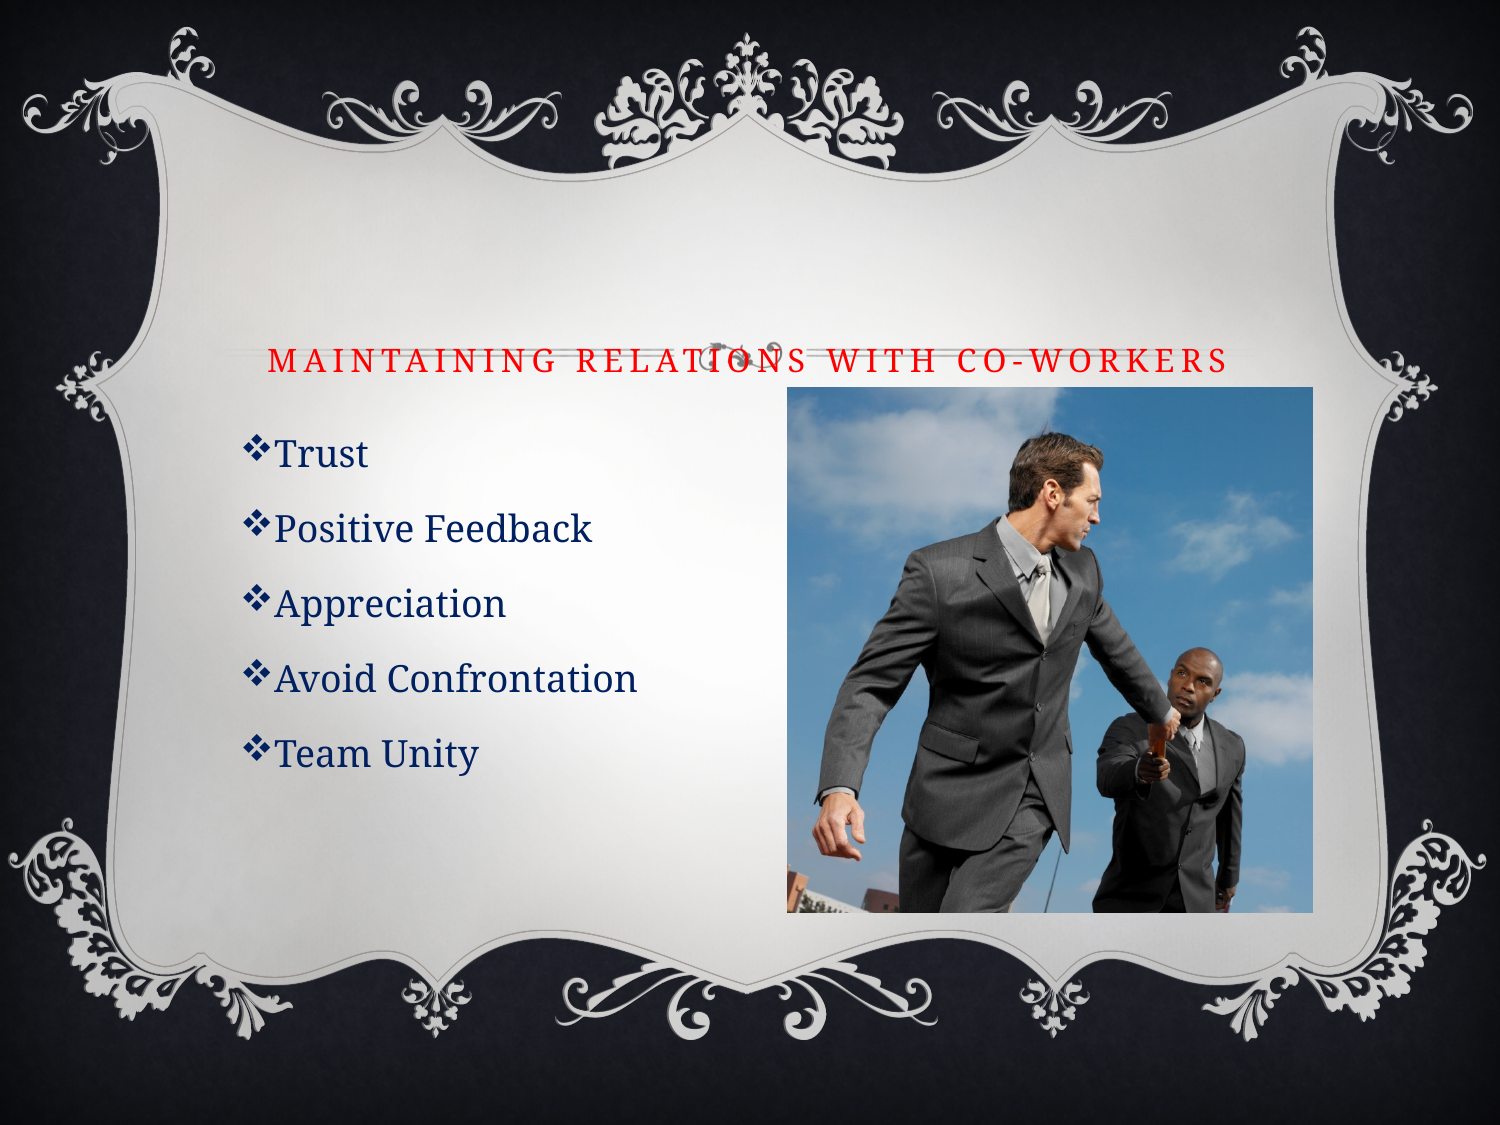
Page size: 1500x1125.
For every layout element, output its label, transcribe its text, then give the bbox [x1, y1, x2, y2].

picture [0, 0, 1500, 265]
list Trust Positive Feedback Appreciation Avoid Confrontation Team Unity [225, 399, 787, 900]
picture [0, 387, 1500, 1125]
title Maintaining Relations with Co-workers [225, 312, 1275, 399]
